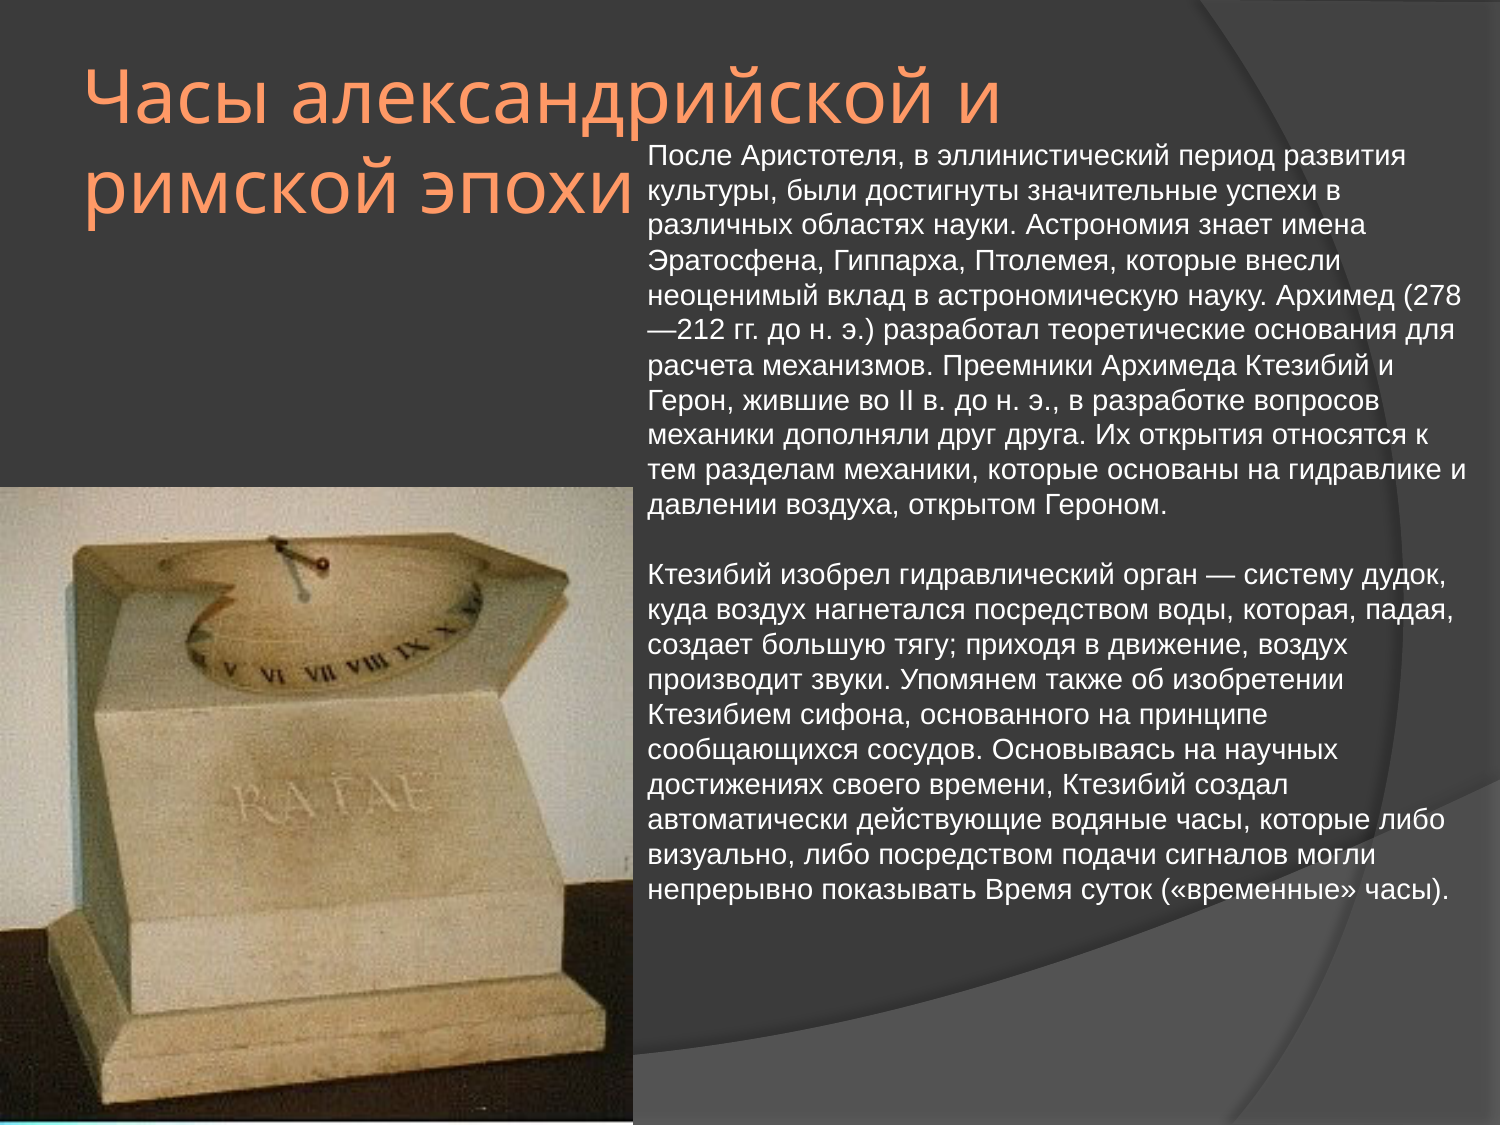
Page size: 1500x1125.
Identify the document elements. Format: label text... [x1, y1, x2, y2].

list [0, 486, 633, 1125]
text_box После Аристотеля, в эллинистический период развития культуры, были достигнуты значительные успехи в различных областях науки. Астрономия знает имена Эратосфена, Гиппарха, Птолемея, которые внесли неоценимый вклад в астрономическую науку. Архимед (278—212 гг. до н. э.) разработал теоретические основания для расчета механизмов. Преемники Архимеда Ктезибий и Герон, жившие во II в. до н. э., в разработке вопросов механики дополняли друг друга. Их открытия относятся к тем разделам механики, которые основаны на гидравлике и давлении воздуха, открытом Героном. Ктезибий изобрел гидравлический орган — систему дудок, куда воздух нагнетался посредством воды, которая, падая, создает большую тягу; приходя в движение, воздух производит звуки. Упомянем также об изобретении Ктезибием сифона, основанного на принципе сообщающихся сосудов. Основываясь на научных достижениях своего времени, Ктезибий создал автоматически действующие водяные часы, которые либо визуально, либо посредством подачи сигналов могли непрерывно показывать Время суток («временные» часы). [632, 93, 1500, 913]
title Часы александрийской и римской эпохи [75, 45, 1300, 233]
